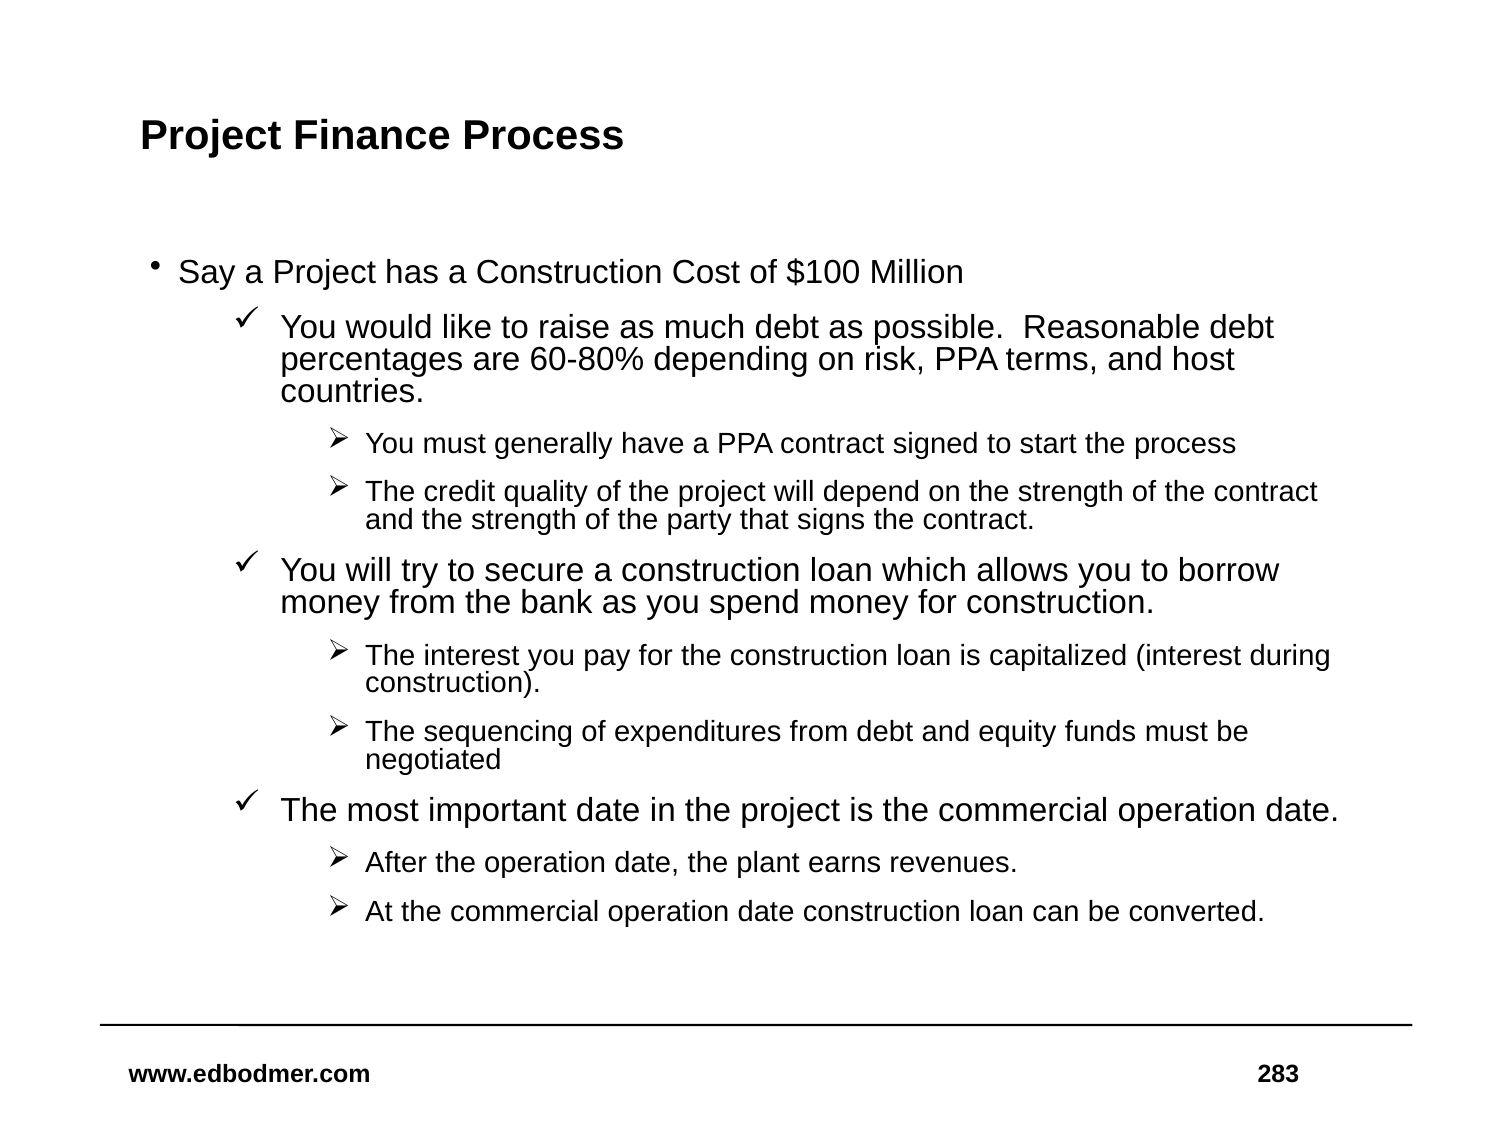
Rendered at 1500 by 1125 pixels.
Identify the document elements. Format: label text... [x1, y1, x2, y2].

list Say a Project has a Construction Cost of $100 Million You would like to raise as much debt as possible. Reasonable debt percentages are 60-80% depending on risk, PPA terms, and host countries. You must generally have a PPA contract signed to start the process The credit quality of the project will depend on the strength of the contract and the strength of the party that signs the contract. You will try to secure a construction loan which allows you to borrow money from the bank as you spend money for construction. The interest you pay for the construction loan is capitalized (interest during construction). The sequencing of expenditures from debt and equity funds must be negotiated The most important date in the project is the commercial operation date. After the operation date, the plant earns revenues. At the commercial operation date construction loan can be converted. [125, 249, 1375, 1000]
title Project Finance Process [125, 99, 1288, 225]
